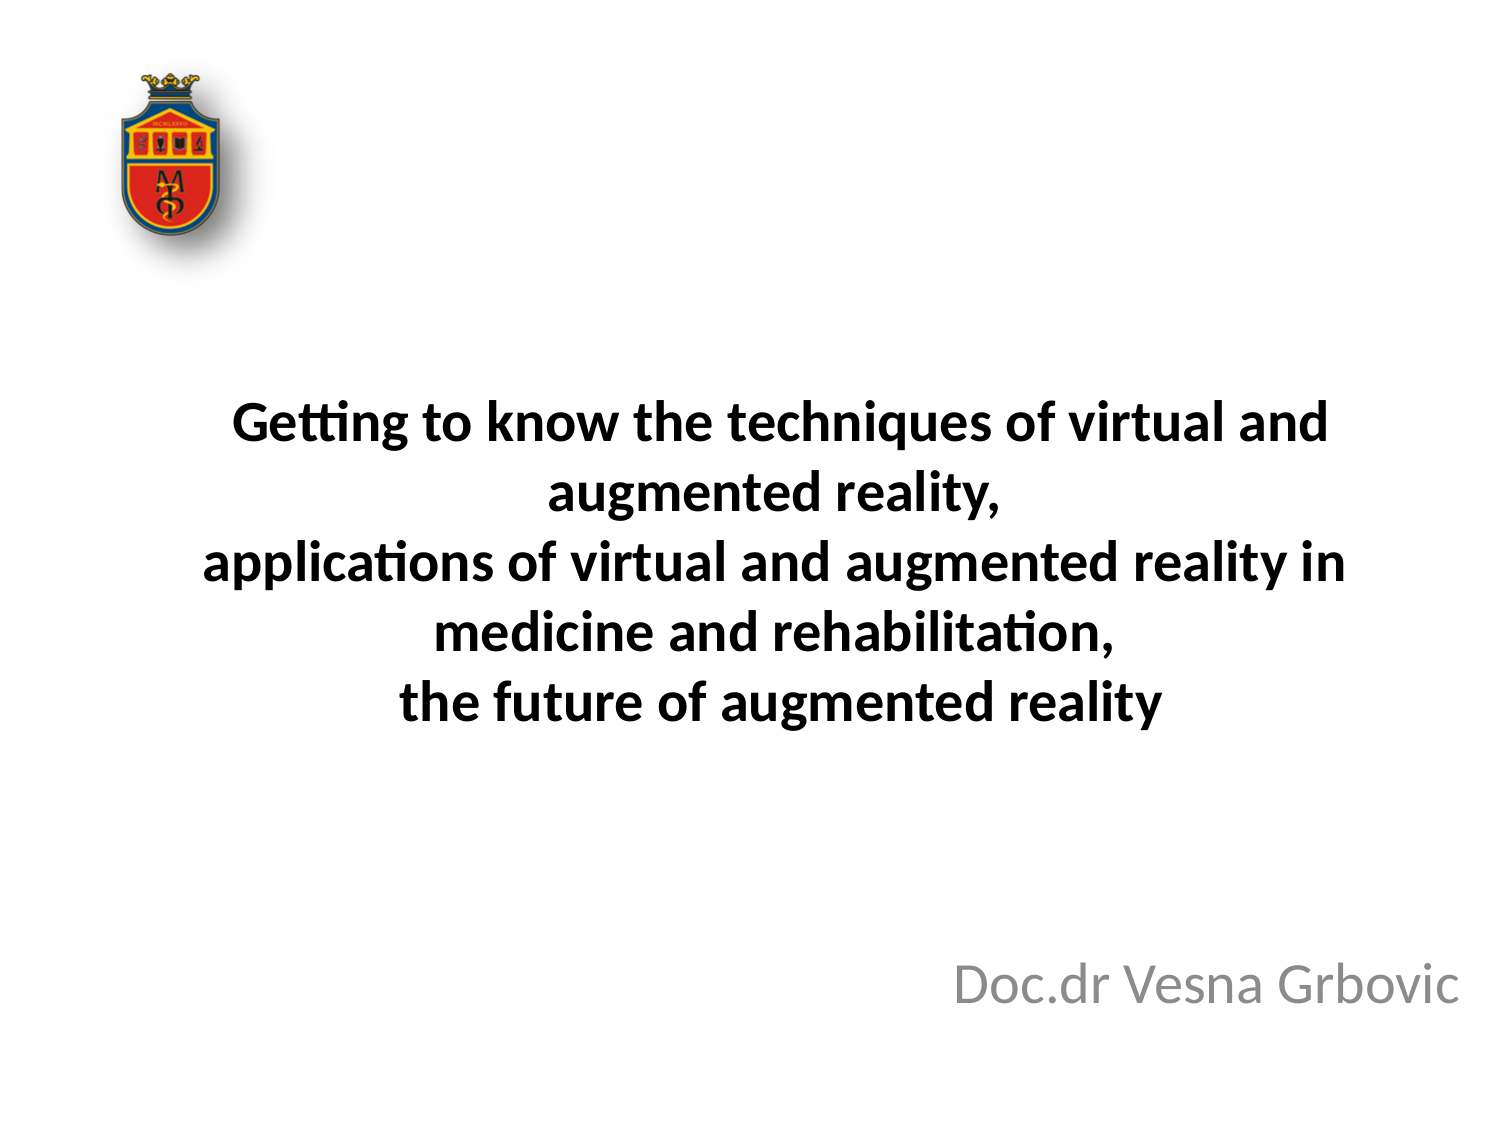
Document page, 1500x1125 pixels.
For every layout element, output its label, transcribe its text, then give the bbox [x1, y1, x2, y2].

picture [74, 37, 298, 306]
subtitle Doc.dr Vesna Grbovic [425, 937, 1475, 1075]
title Getting to know the techniques of virtual and augmented reality, applications of virtual and augmented reality in medicine and rehabilitation, the future of augmented reality [112, 437, 1450, 679]
